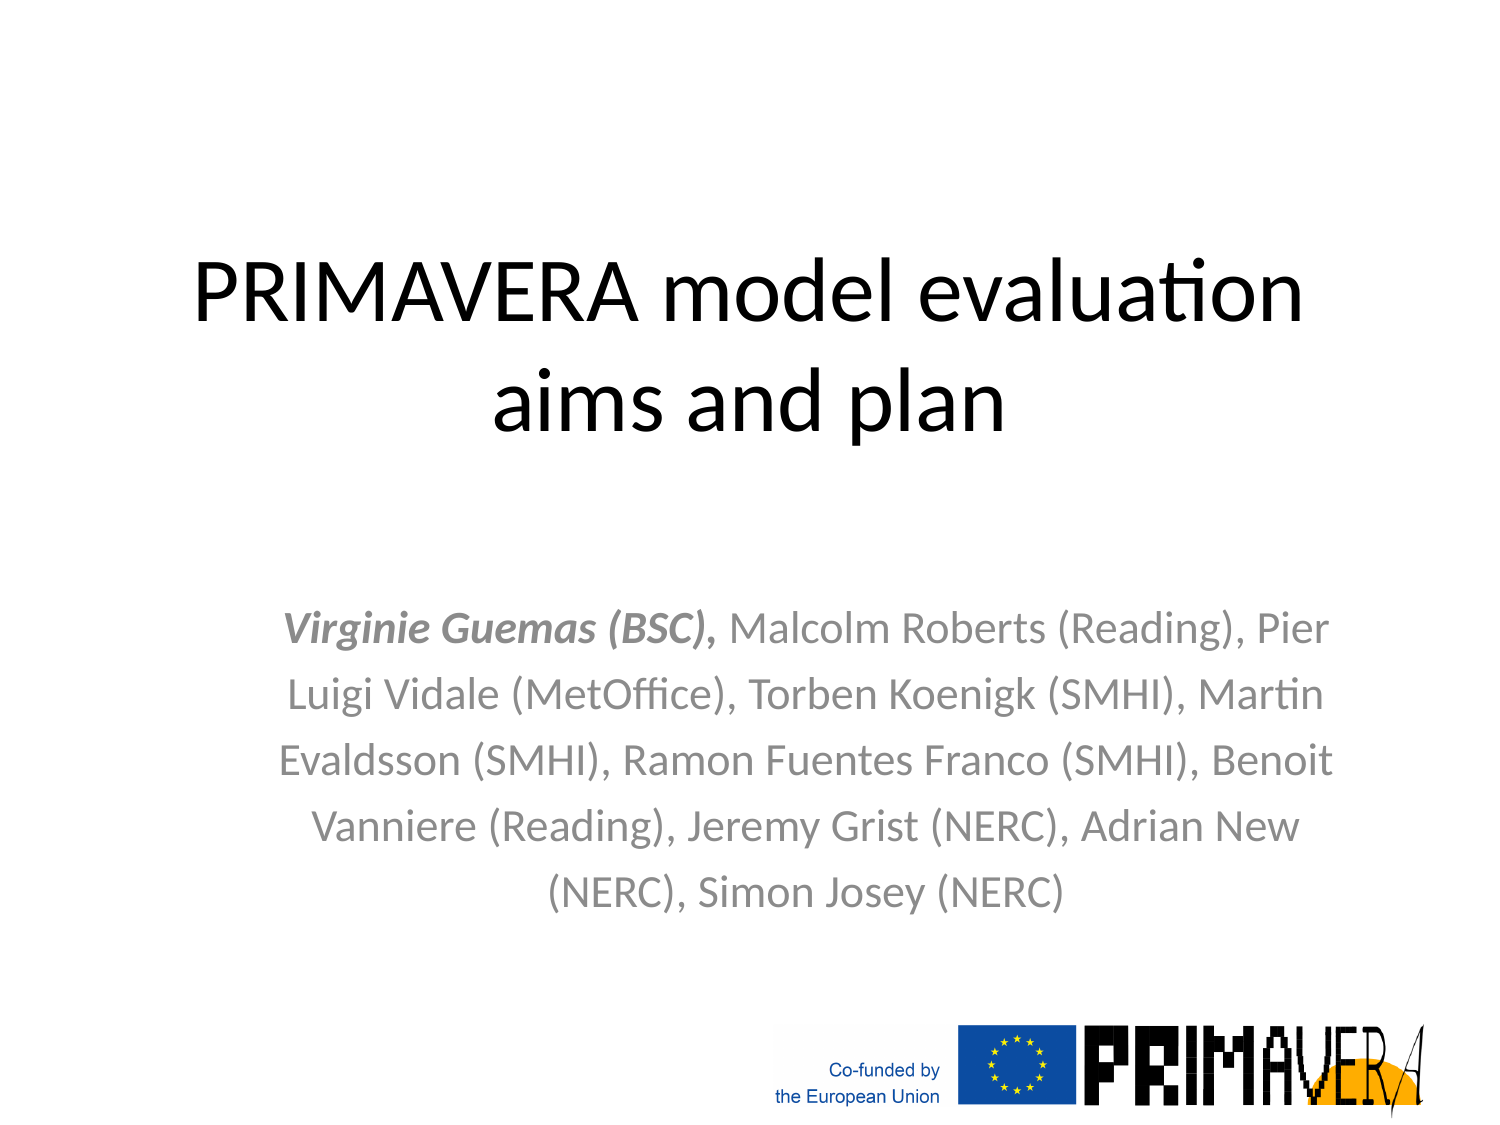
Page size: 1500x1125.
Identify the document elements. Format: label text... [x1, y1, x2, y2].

subtitle Virginie Guemas (BSC), Malcolm Roberts (Reading), Pier Luigi Vidale (MetOffice), Torben Koenigk (SMHI), Martin Evaldsson (SMHI), Ramon Fuentes Franco (SMHI), Benoit Vanniere (Reading), Jeremy Grist (NERC), Adrian New (NERC), Simon Josey (NERC) [225, 578, 1388, 925]
title PRIMAVERA model evaluation aims and plan [112, 219, 1388, 461]
picture [773, 1024, 1077, 1107]
